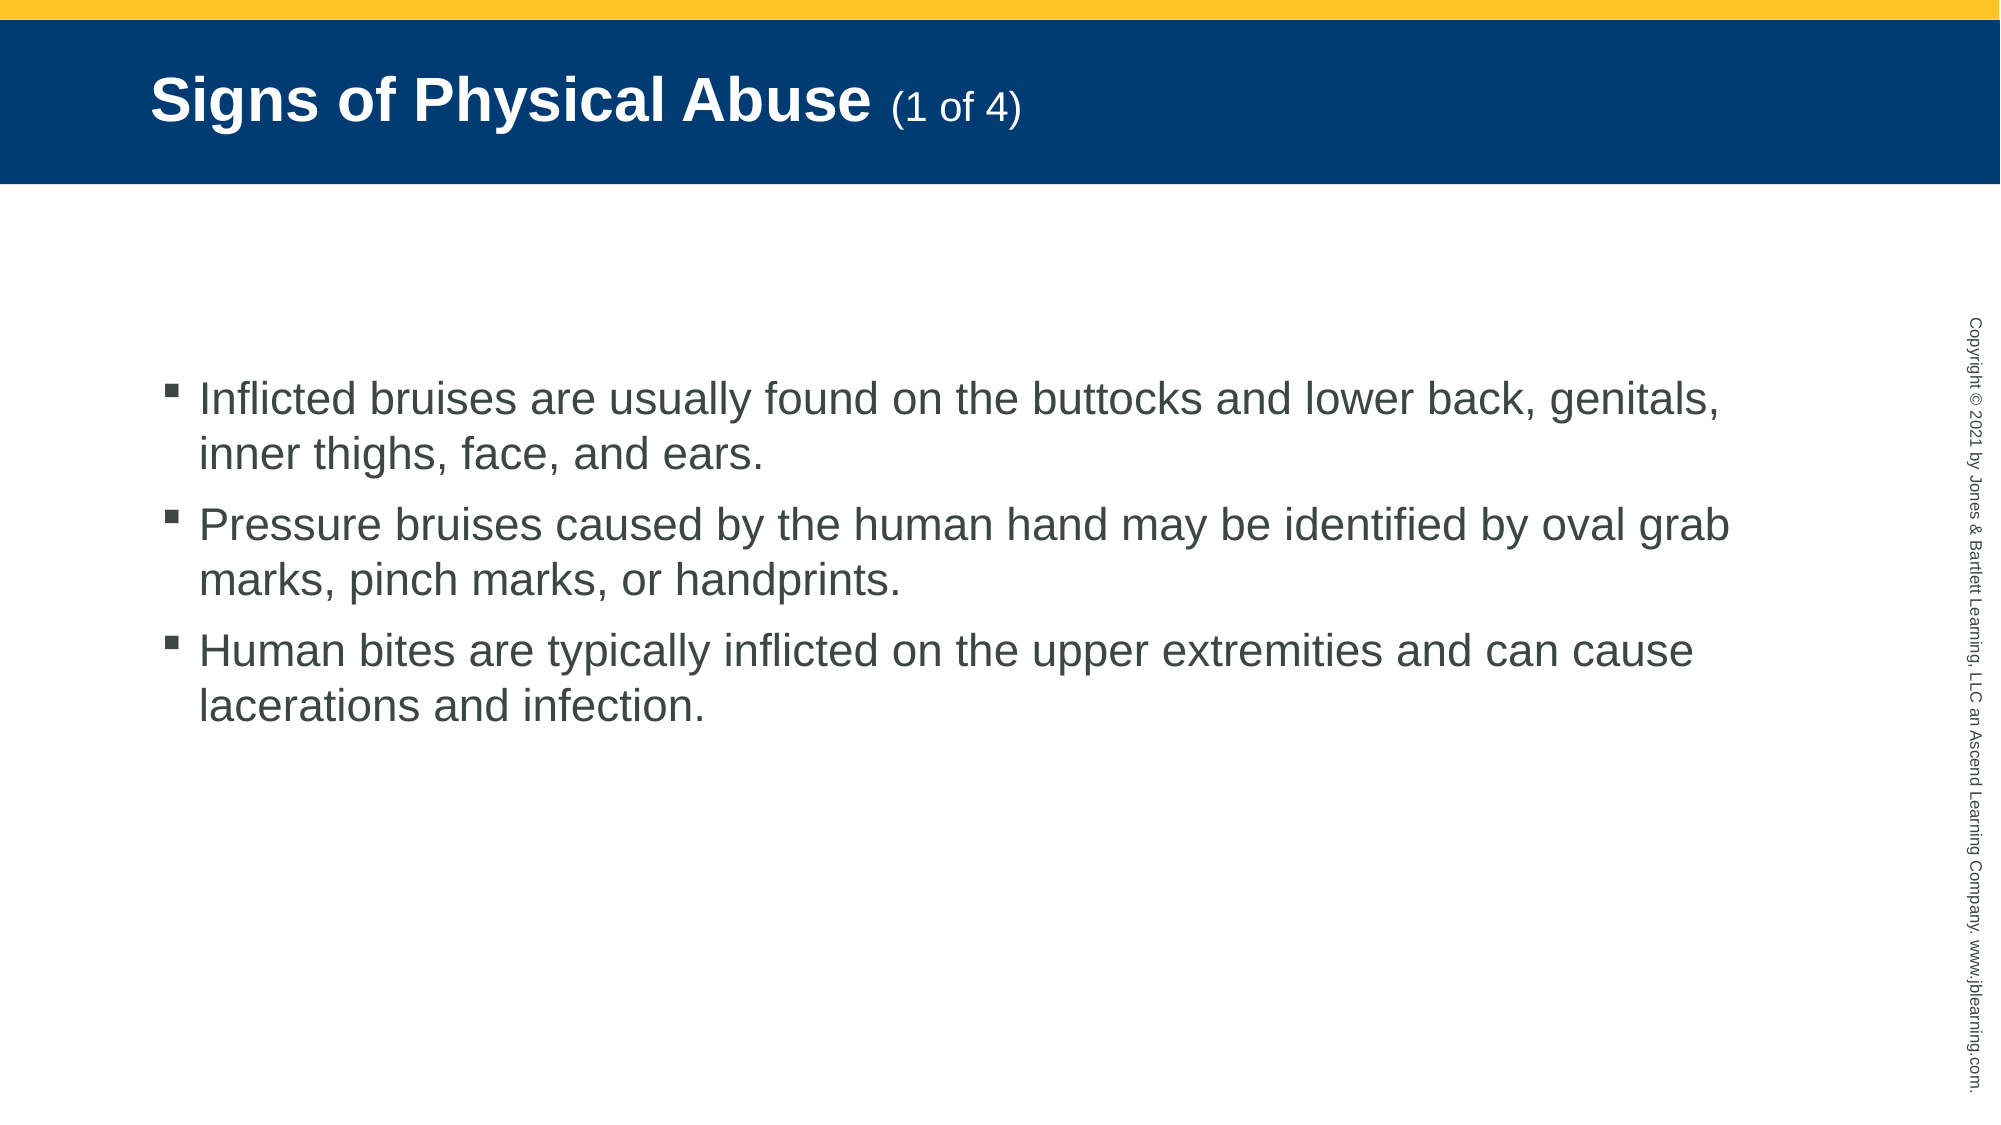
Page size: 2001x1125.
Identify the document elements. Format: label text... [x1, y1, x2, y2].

list Inflicted bruises are usually found on the buttocks and lower back, genitals, inner thighs, face, and ears. Pressure bruises caused by the human hand may be identified by oval grab marks, pinch marks, or handprints. Human bites are typically inflicted on the upper extremities and can cause lacerations and infection. [146, 361, 1859, 1016]
title Signs of Physical Abuse (1 of 4) [0, 19, 2000, 185]
